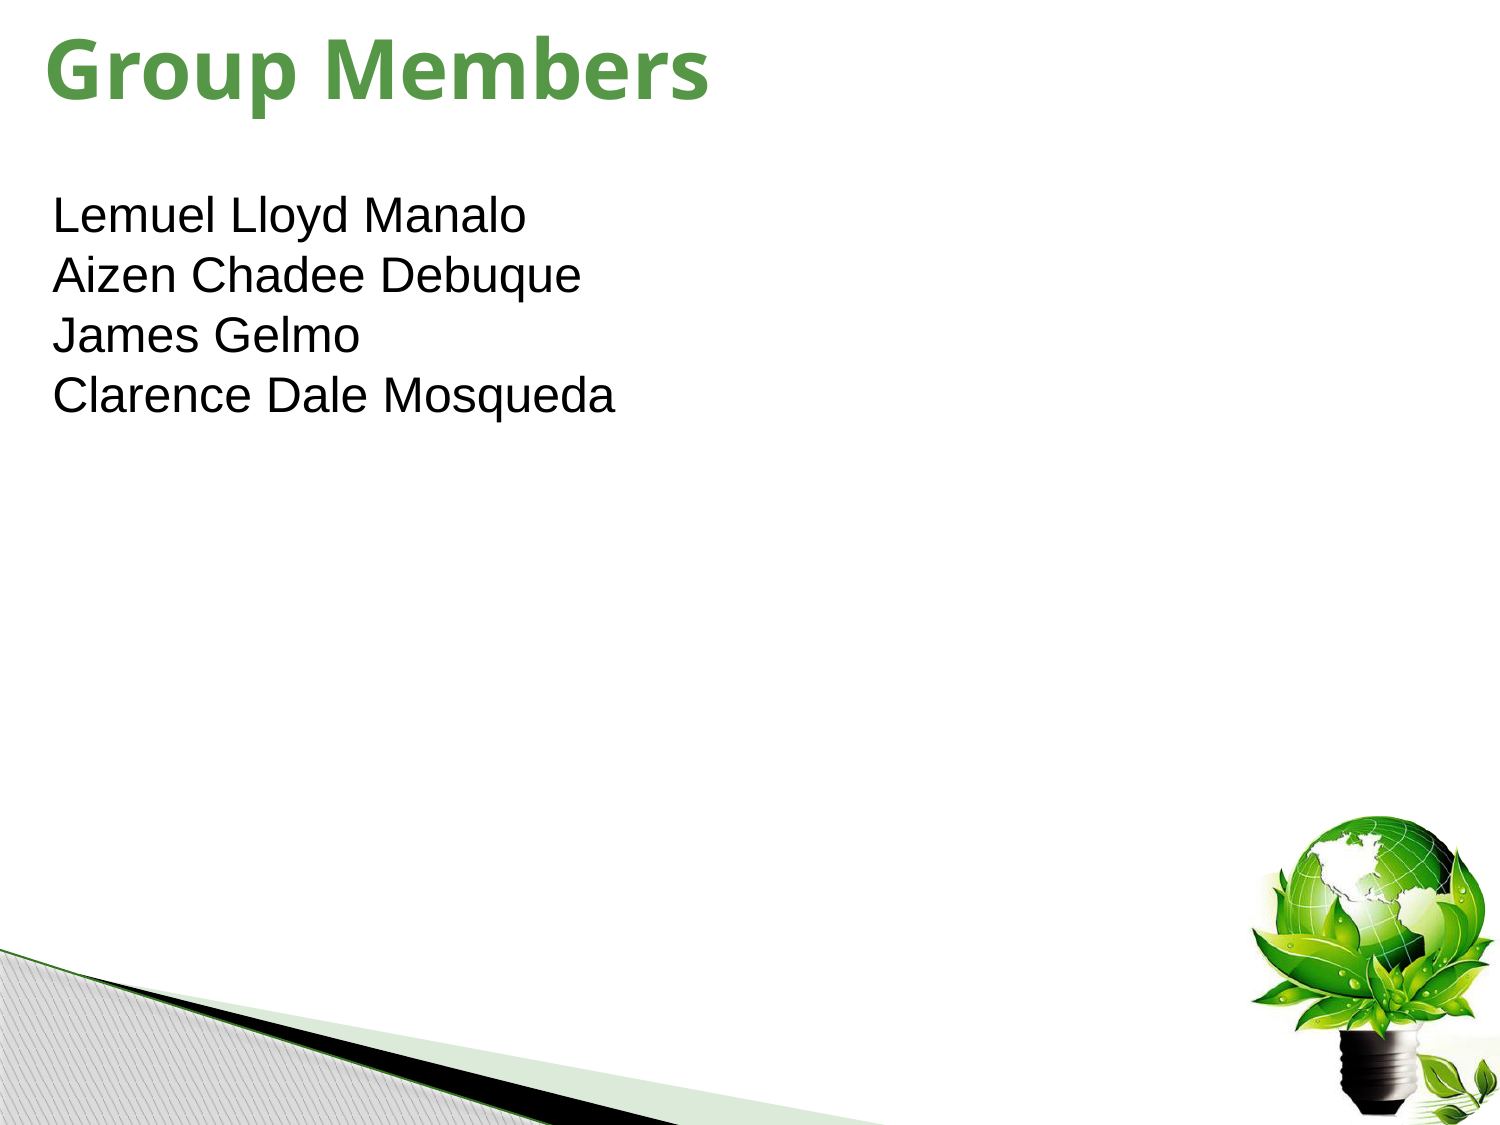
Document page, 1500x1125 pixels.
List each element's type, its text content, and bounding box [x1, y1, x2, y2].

text_box Lemuel Lloyd Manalo Aizen Chadee Debuque James Gelmo Clarence Dale Mosqueda [37, 174, 925, 490]
text_box Group Members [28, 8, 728, 124]
picture [1246, 799, 1500, 1125]
